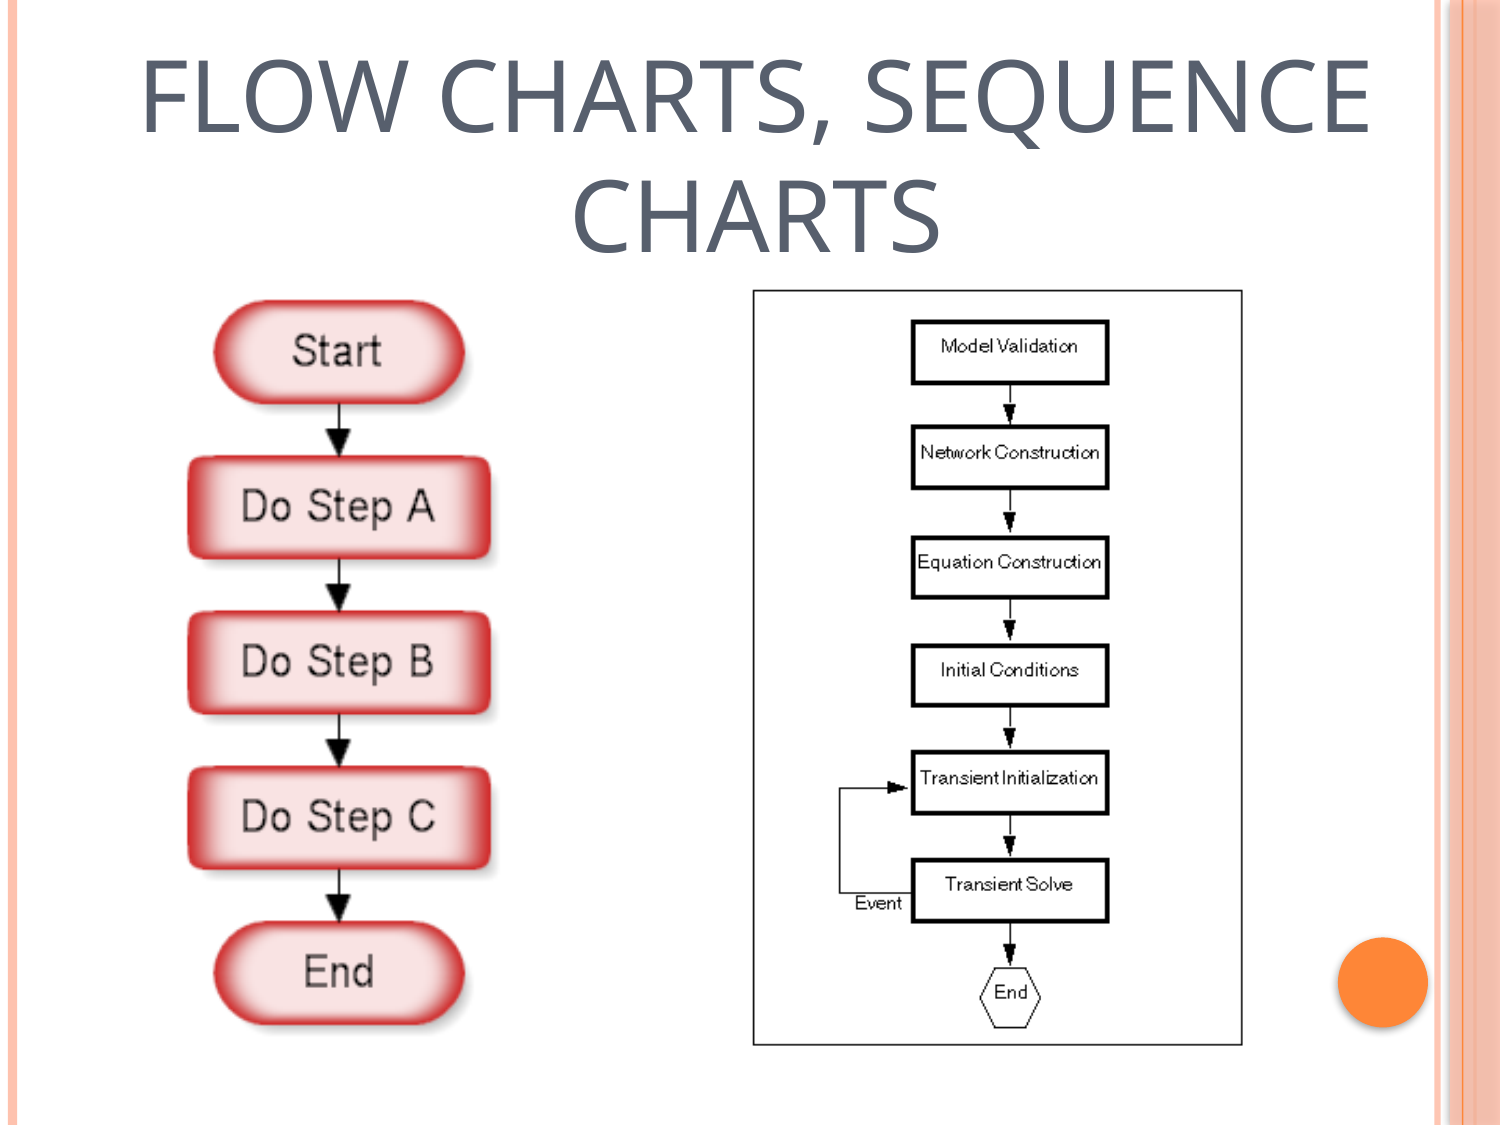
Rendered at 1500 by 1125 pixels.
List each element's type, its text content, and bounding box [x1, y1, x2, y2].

title Flow Charts, Sequence Charts [75, 0, 1438, 280]
picture [161, 274, 514, 1051]
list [749, 286, 1246, 1049]
